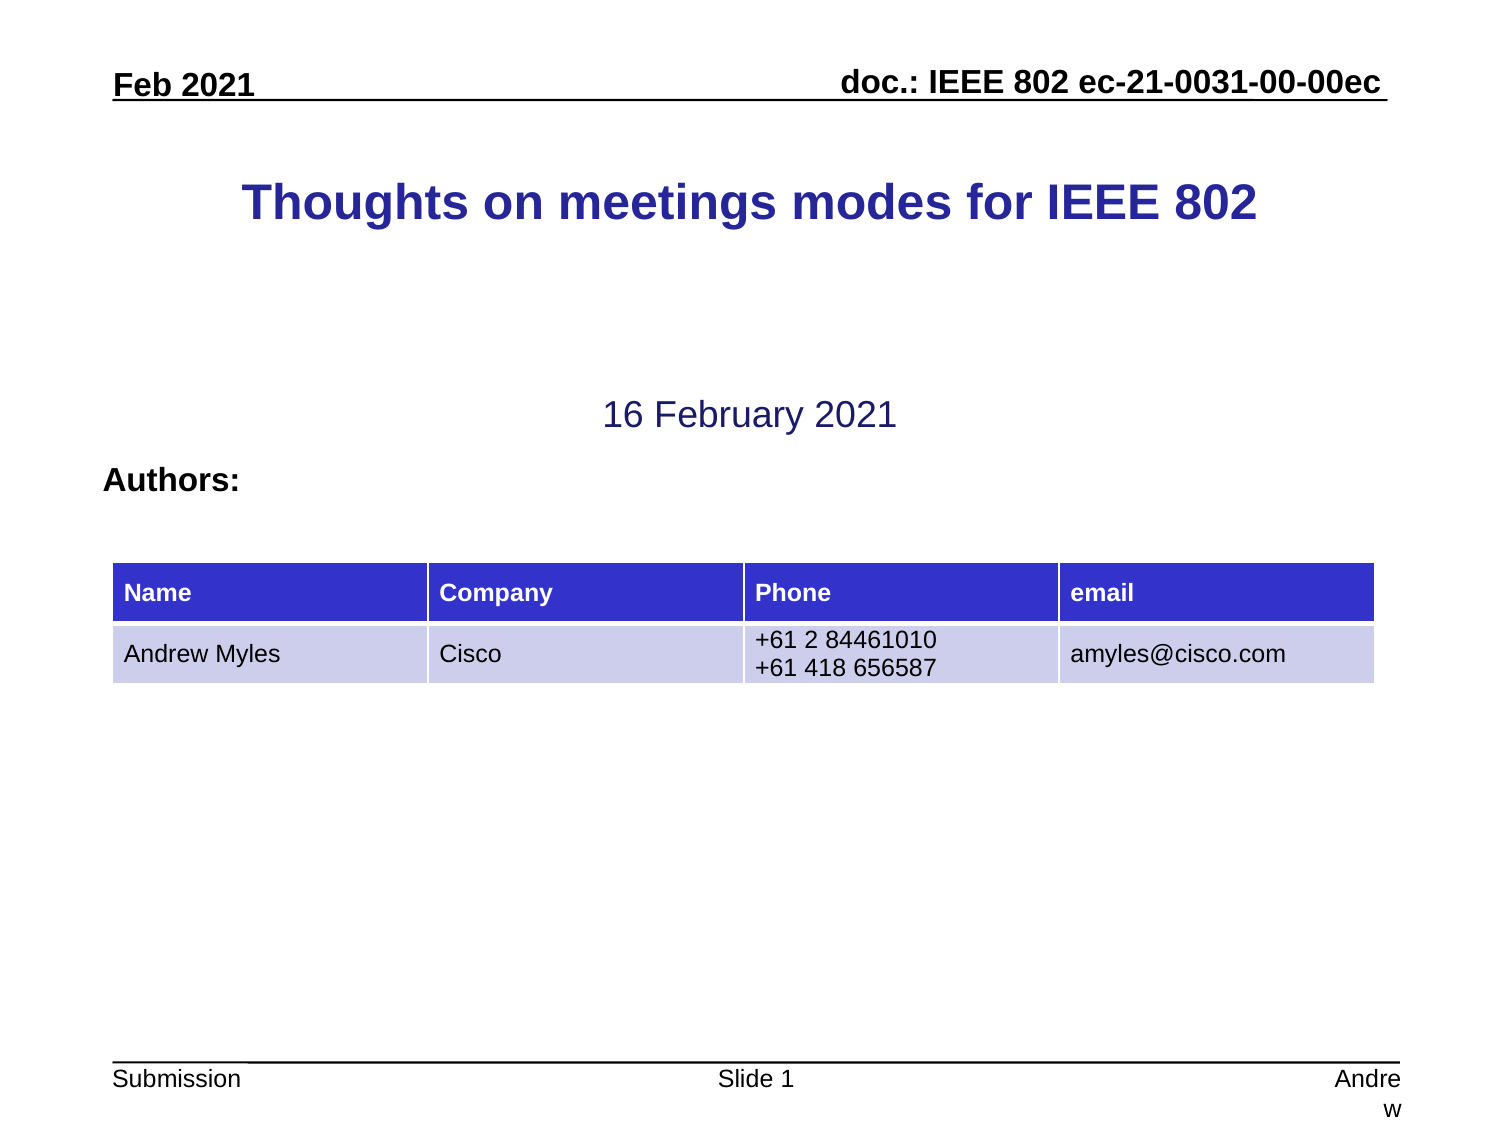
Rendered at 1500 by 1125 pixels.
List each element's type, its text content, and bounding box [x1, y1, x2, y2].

slide_number Slide 1 [709, 1061, 803, 1093]
table_header email [1060, 563, 1374, 621]
table_cell +61 2 84461010 +61 418 656587 [745, 626, 1058, 683]
table_header Name [113, 563, 427, 621]
list 16 February 2021 [112, 382, 1388, 445]
title Thoughts on meetings modes for IEEE 802 [112, 112, 1388, 288]
table_cell Cisco [429, 626, 743, 683]
table_cell amyles@cisco.com [1060, 626, 1374, 683]
table_cell Andrew Myles [113, 626, 427, 683]
table_header Company [429, 563, 743, 621]
footer Andrew Myles, Cisco [1320, 1061, 1402, 1093]
text_box Authors: [87, 450, 325, 513]
table_header Phone [745, 563, 1058, 621]
